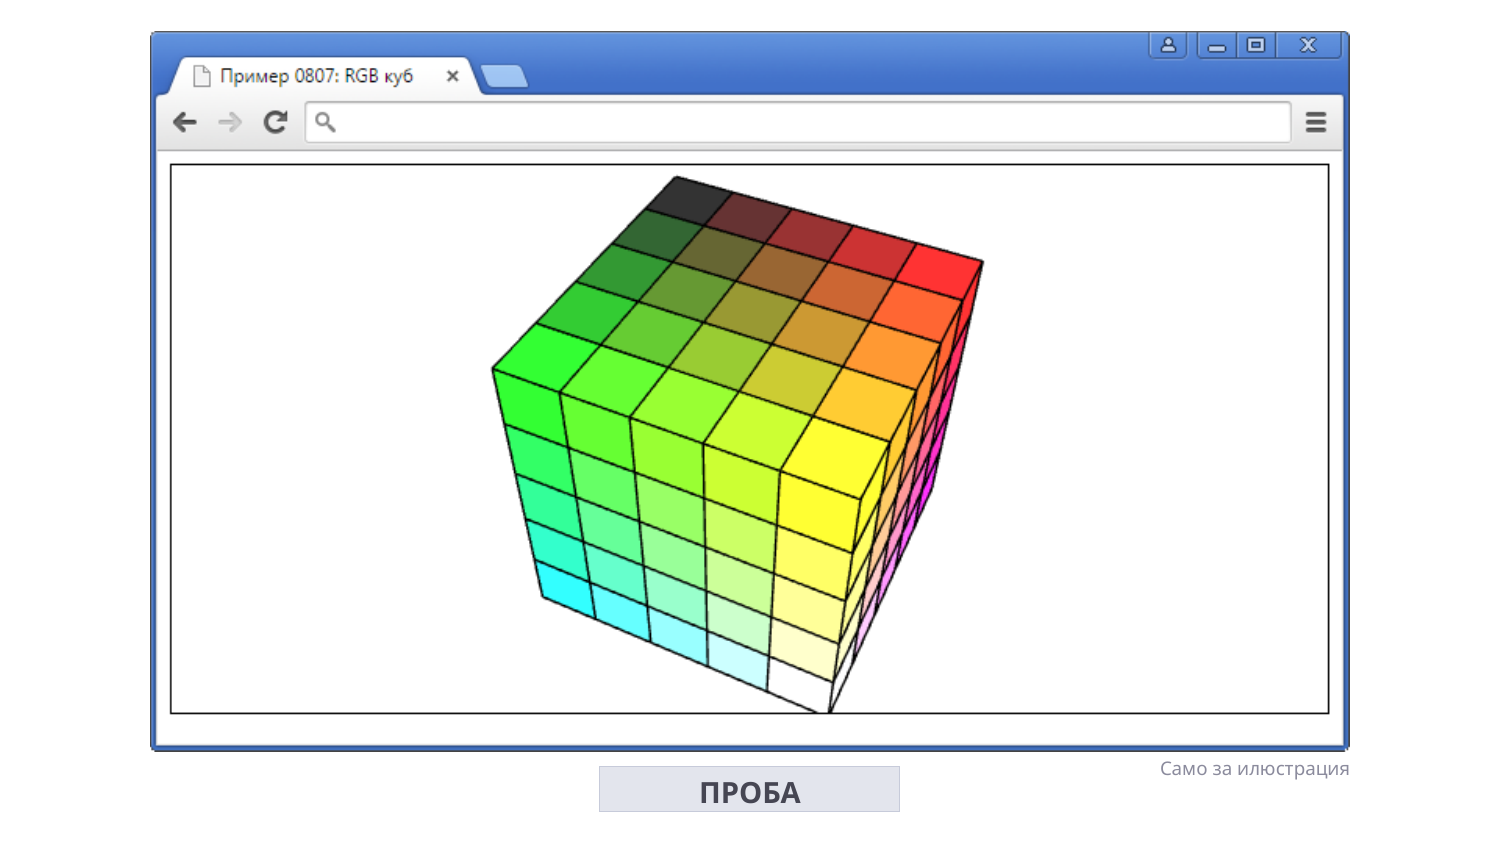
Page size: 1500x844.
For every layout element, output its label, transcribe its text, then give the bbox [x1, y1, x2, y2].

text_box ПРОБА [599, 766, 900, 812]
text_box Само за илюстрация [1048, 764, 1351, 844]
picture [149, 31, 1351, 753]
